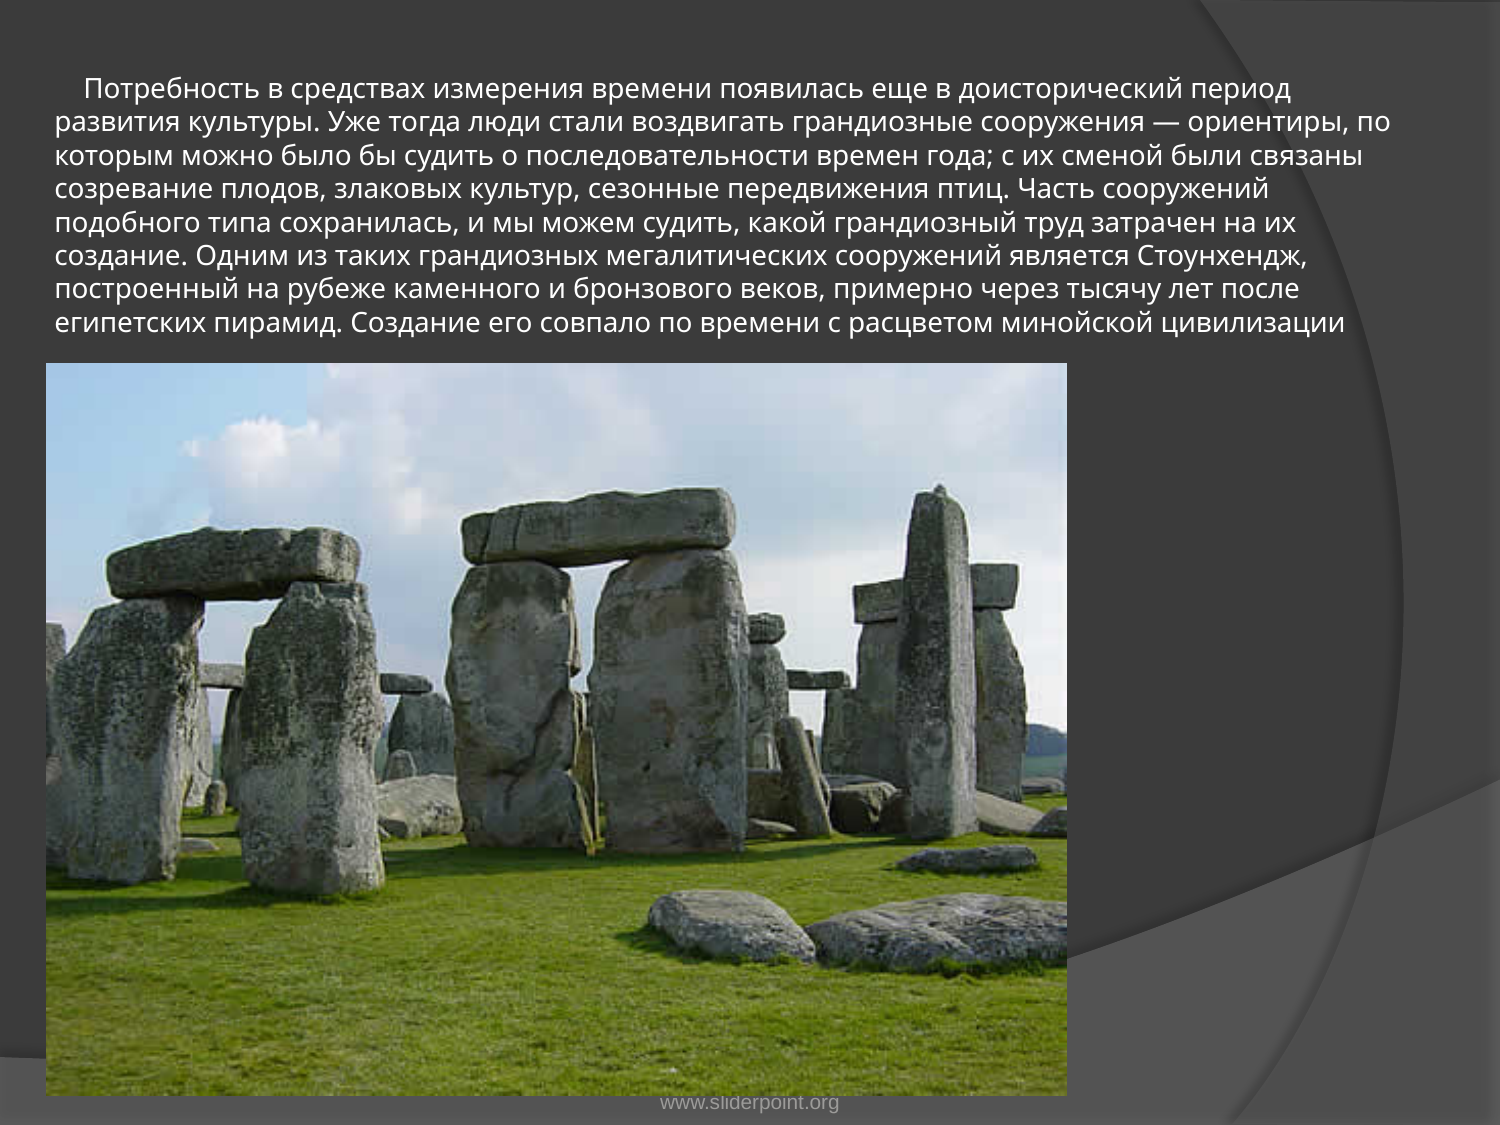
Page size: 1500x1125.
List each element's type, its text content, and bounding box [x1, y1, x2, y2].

footer www.sliderpoint.org [512, 1106, 988, 1114]
title Потребность в средствах измерения времени появилась еще в доисторический период развития культуры. Уже тогда люди стали воздвигать грандиозные сооружения — ориентиры, по которым можно было бы судить о последовательности времен года; с их сменой были связаны созревание плодов, злаковых культур, сезонные передвижения птиц. Часть сооружений подобного типа сохранилась, и мы можем судить, какой грандиозный труд затрачен на их создание. Одним из таких грандиозных мегалитических сооружений является Стоунхендж, построенный на рубеже каменного и бронзового веков, примерно через тысячу лет после египетских пирамид. Создание его совпало по времени с расцветом минойской цивилизации [46, 23, 1407, 352]
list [46, 362, 1067, 1096]
